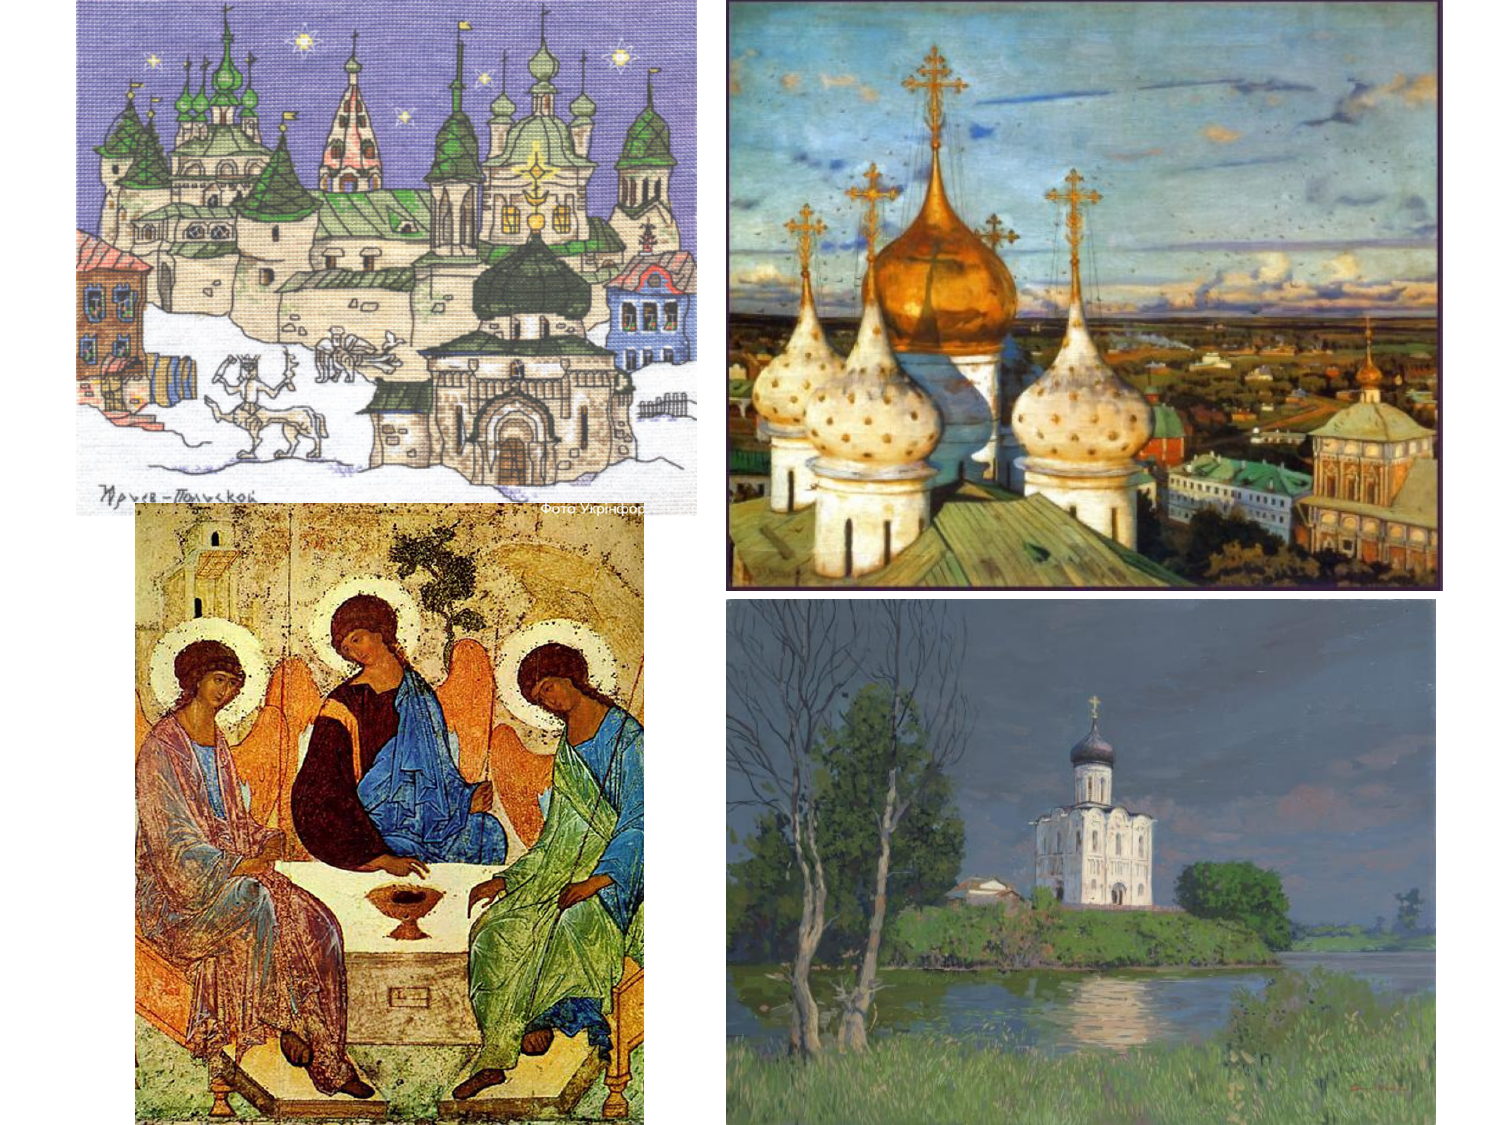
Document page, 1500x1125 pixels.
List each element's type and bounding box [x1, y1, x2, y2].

picture [726, 0, 1443, 591]
picture [76, 0, 697, 1125]
picture [726, 599, 1436, 1125]
